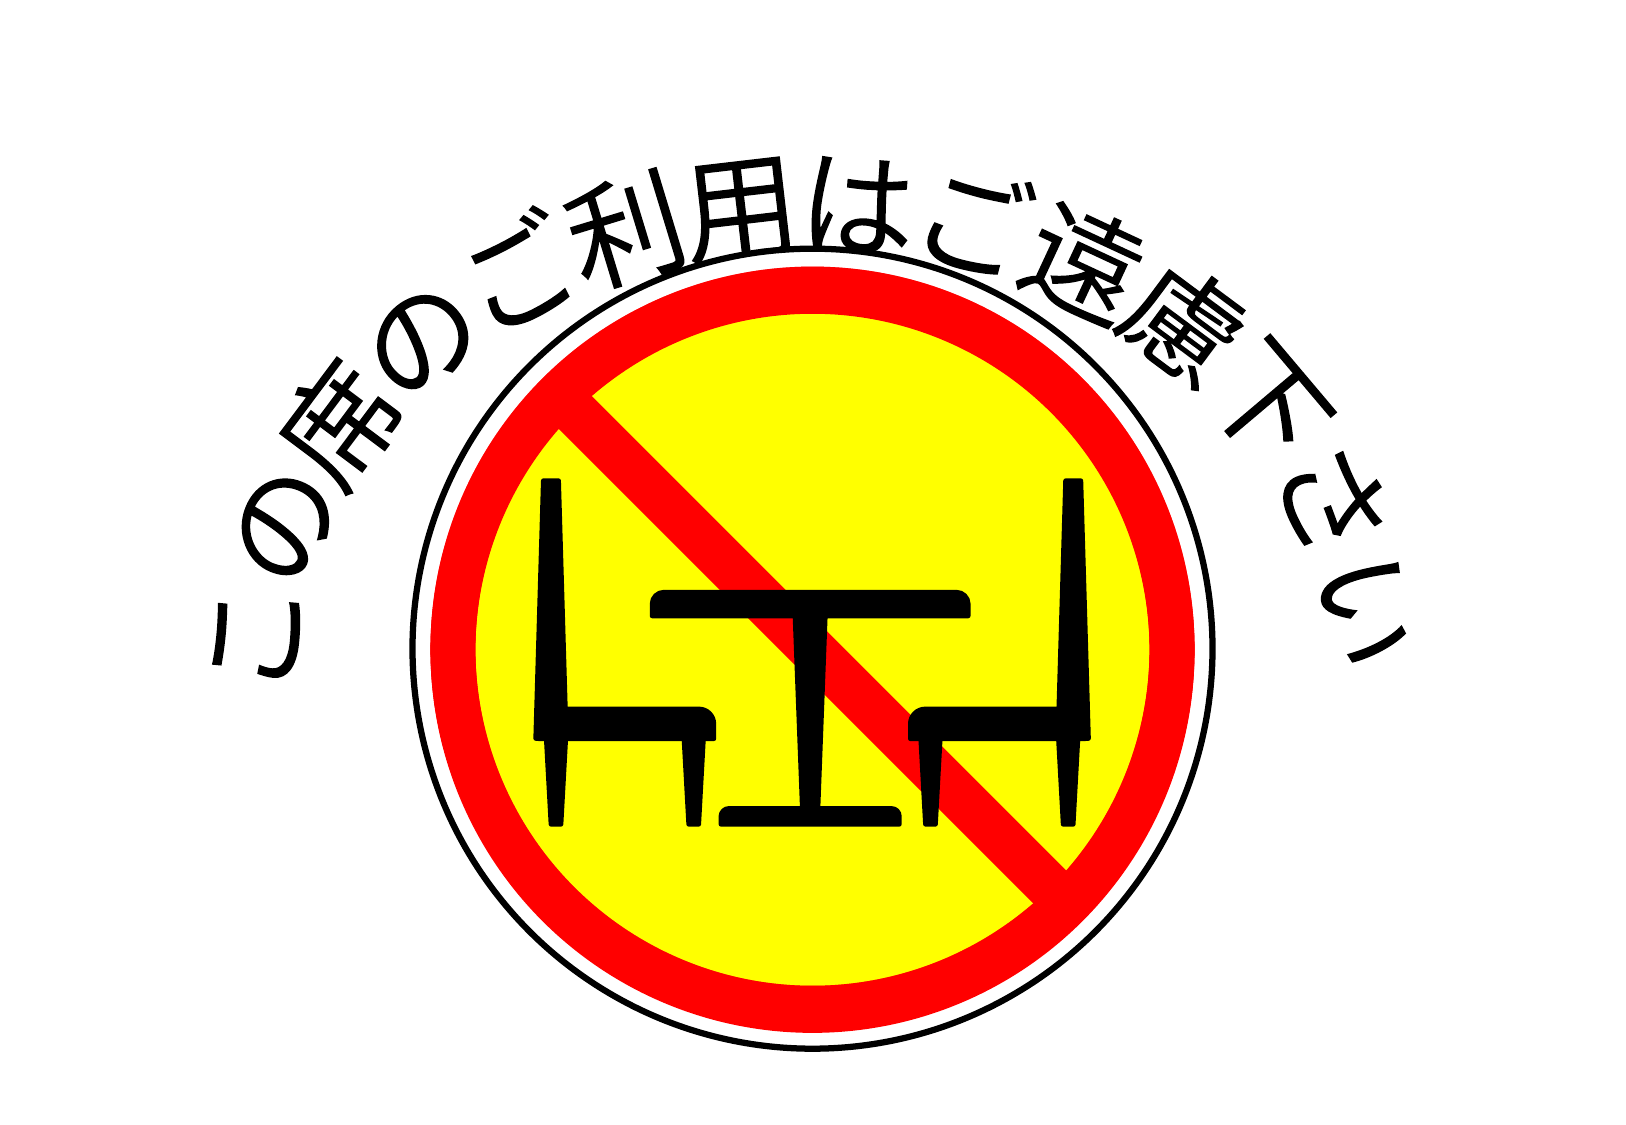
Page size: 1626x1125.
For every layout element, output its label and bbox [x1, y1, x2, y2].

text_box [412, 248, 1213, 1049]
